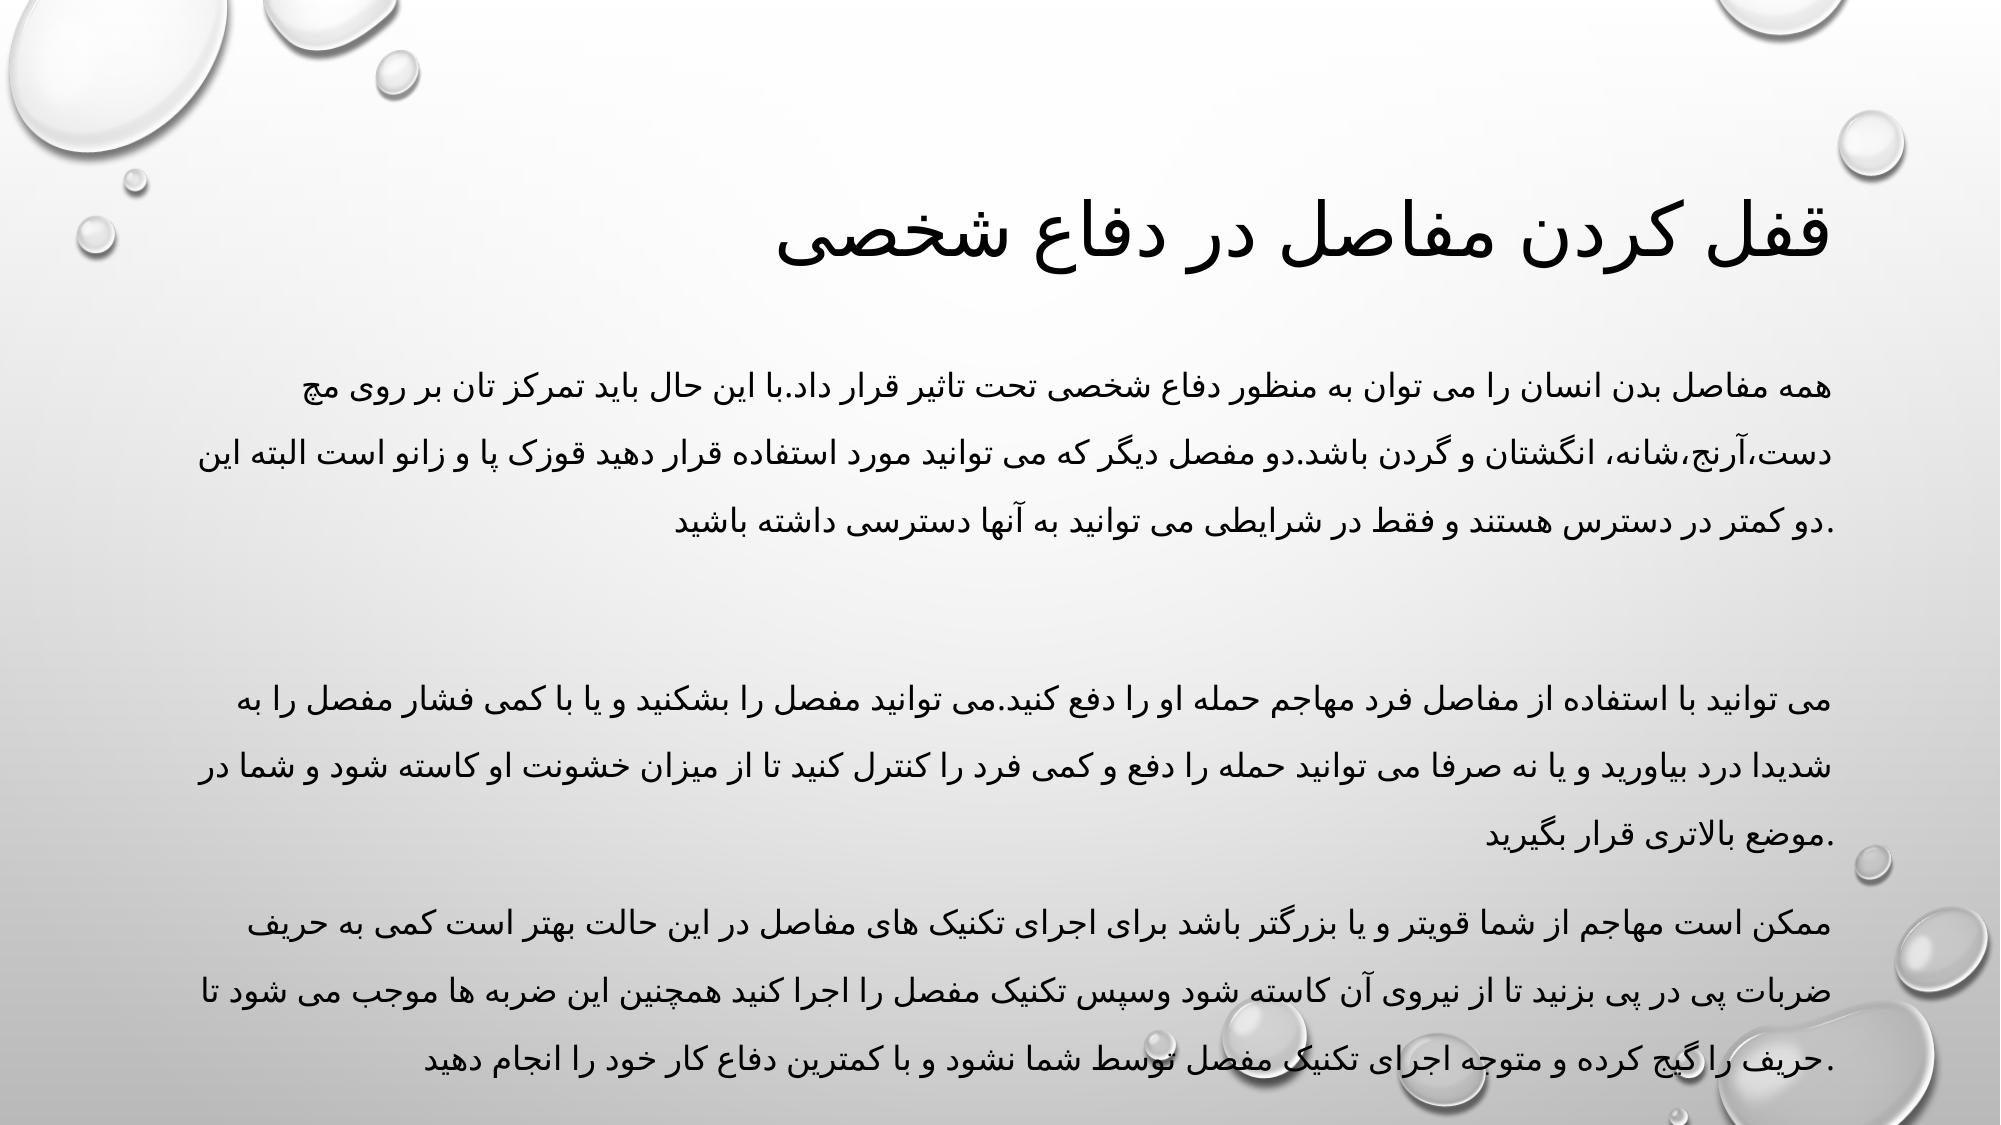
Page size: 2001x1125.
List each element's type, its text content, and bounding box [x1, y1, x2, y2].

picture [0, 0, 2000, 1125]
list همه مفاصل بدن انسان را می توان به منظور دفاع شخصی تحت تاثیر قرار داد.با این حال باید تمرکز تان بر روی مچ دست،آرنج،شانه، انگشتان و گردن باشد.دو مفصل دیگر که می توانید مورد استفاده قرار دهید قوزک پا و زانو است البته این دو کمتر در دسترس هستند و فقط در شرایطی می توانید به آنها دسترسی داشته باشید. می توانید با استفاده از مفاصل فرد مهاجم حمله او را دفع کنید.می توانید مفصل را بشکنید و یا با کمی فشار مفصل را به شدیدا درد بیاورید و یا نه صرفا می توانید حمله را دفع و کمی فرد را کنترل کنید تا از میزان خشونت او کاسته شود و شما در موضع بالاتری قرار بگیرید. ممکن است مهاجم از شما قویتر و یا بزرگتر باشد برای اجرای تکنیک های مفاصل در این حالت بهتر است کمی به حریف ضربات پی در پی بزنید تا از نیروی آن کاسته شود وسپس تکنیک مفصل را اجرا کنید همچنین این ضربه ها موجب می شود تا حریف را گیج کرده و متوجه اجرای تکنیک مفصل توسط شما نشود و با کمترین دفاع کار خود را انجام دهید. می توانید از نیروی خود حریف برای به کنترل درآوردن او استفاده کنید. [149, 328, 1850, 995]
title قفل کردن مفاصل در دفاع شخصی [149, 101, 1851, 364]
